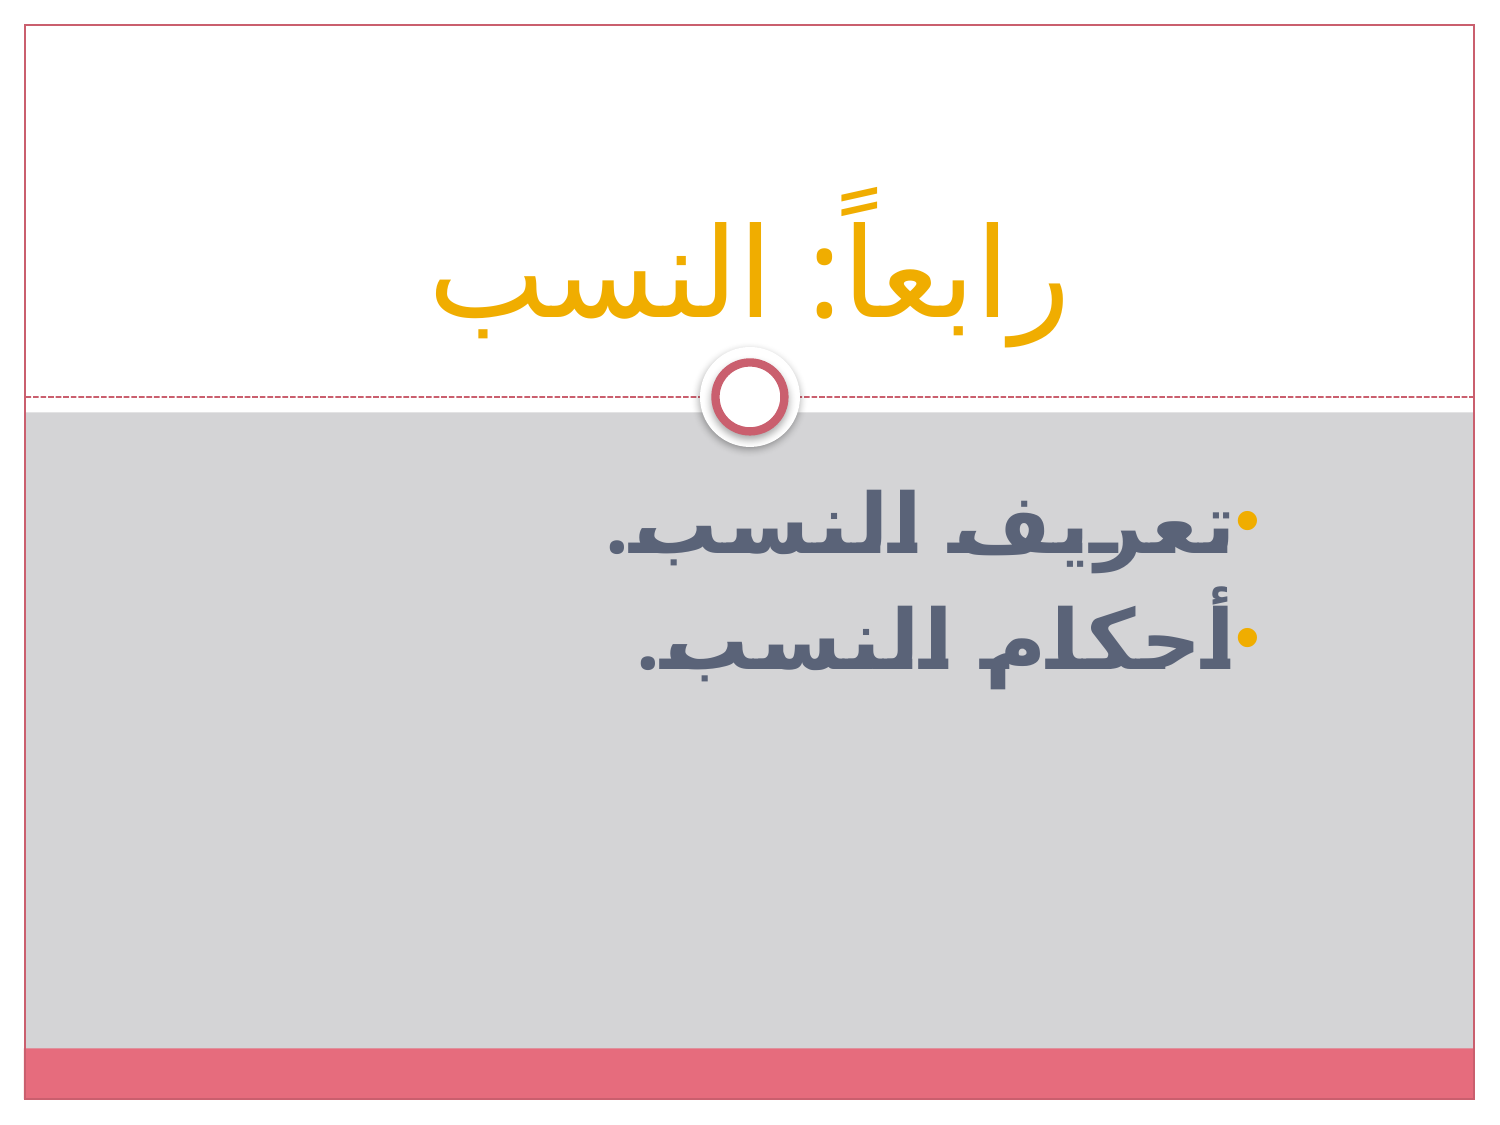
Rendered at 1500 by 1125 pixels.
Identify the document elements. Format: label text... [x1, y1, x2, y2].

subtitle تعريف النسب. أحكام النسب. [225, 462, 1275, 1000]
title رابعاً: النسب [112, 62, 1388, 350]
